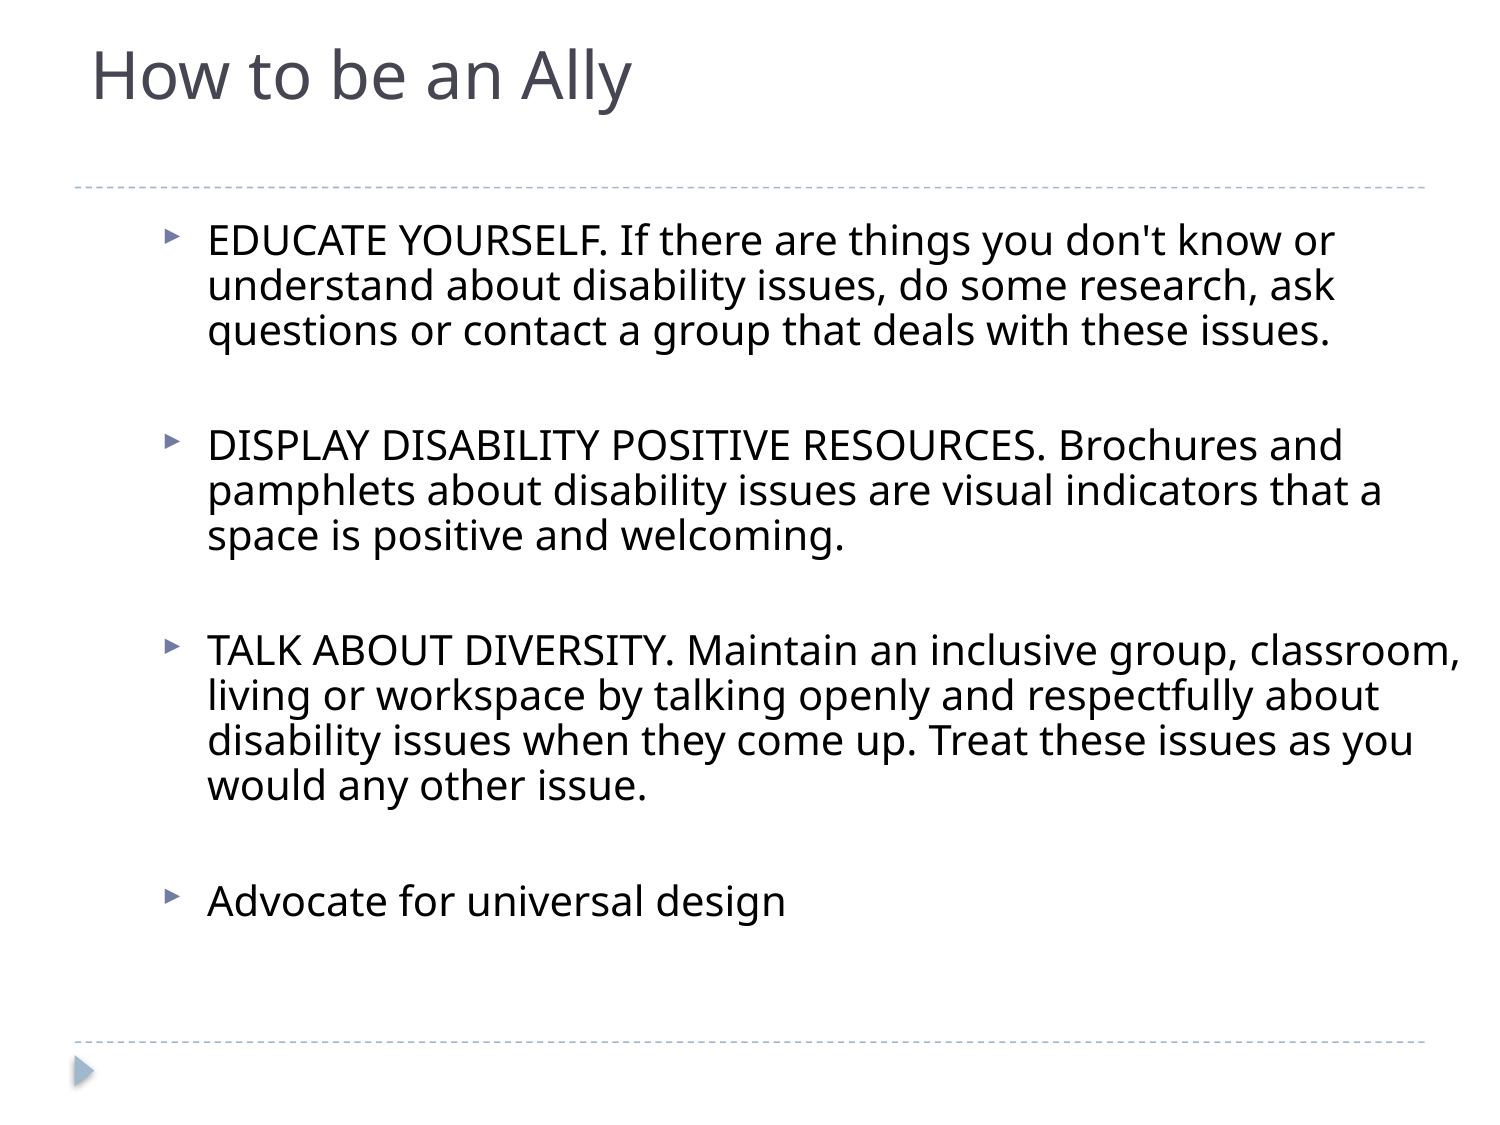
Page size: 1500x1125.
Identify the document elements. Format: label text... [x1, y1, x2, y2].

title How to be an Ally [75, 24, 1425, 188]
list EDUCATE YOURSELF. If there are things you don't know or understand about disability issues, do some research, ask questions or contact a group that deals with these issues. DISPLAY DISABILITY POSITIVE RESOURCES. Brochures and pamphlets about disability issues are visual indicators that a space is positive and welcoming. TALK ABOUT DIVERSITY. Maintain an inclusive group, classroom, living or workspace by talking openly and respectfully about disability issues when they come up. Treat these issues as you would any other issue. Advocate for universal design [147, 212, 1498, 955]
